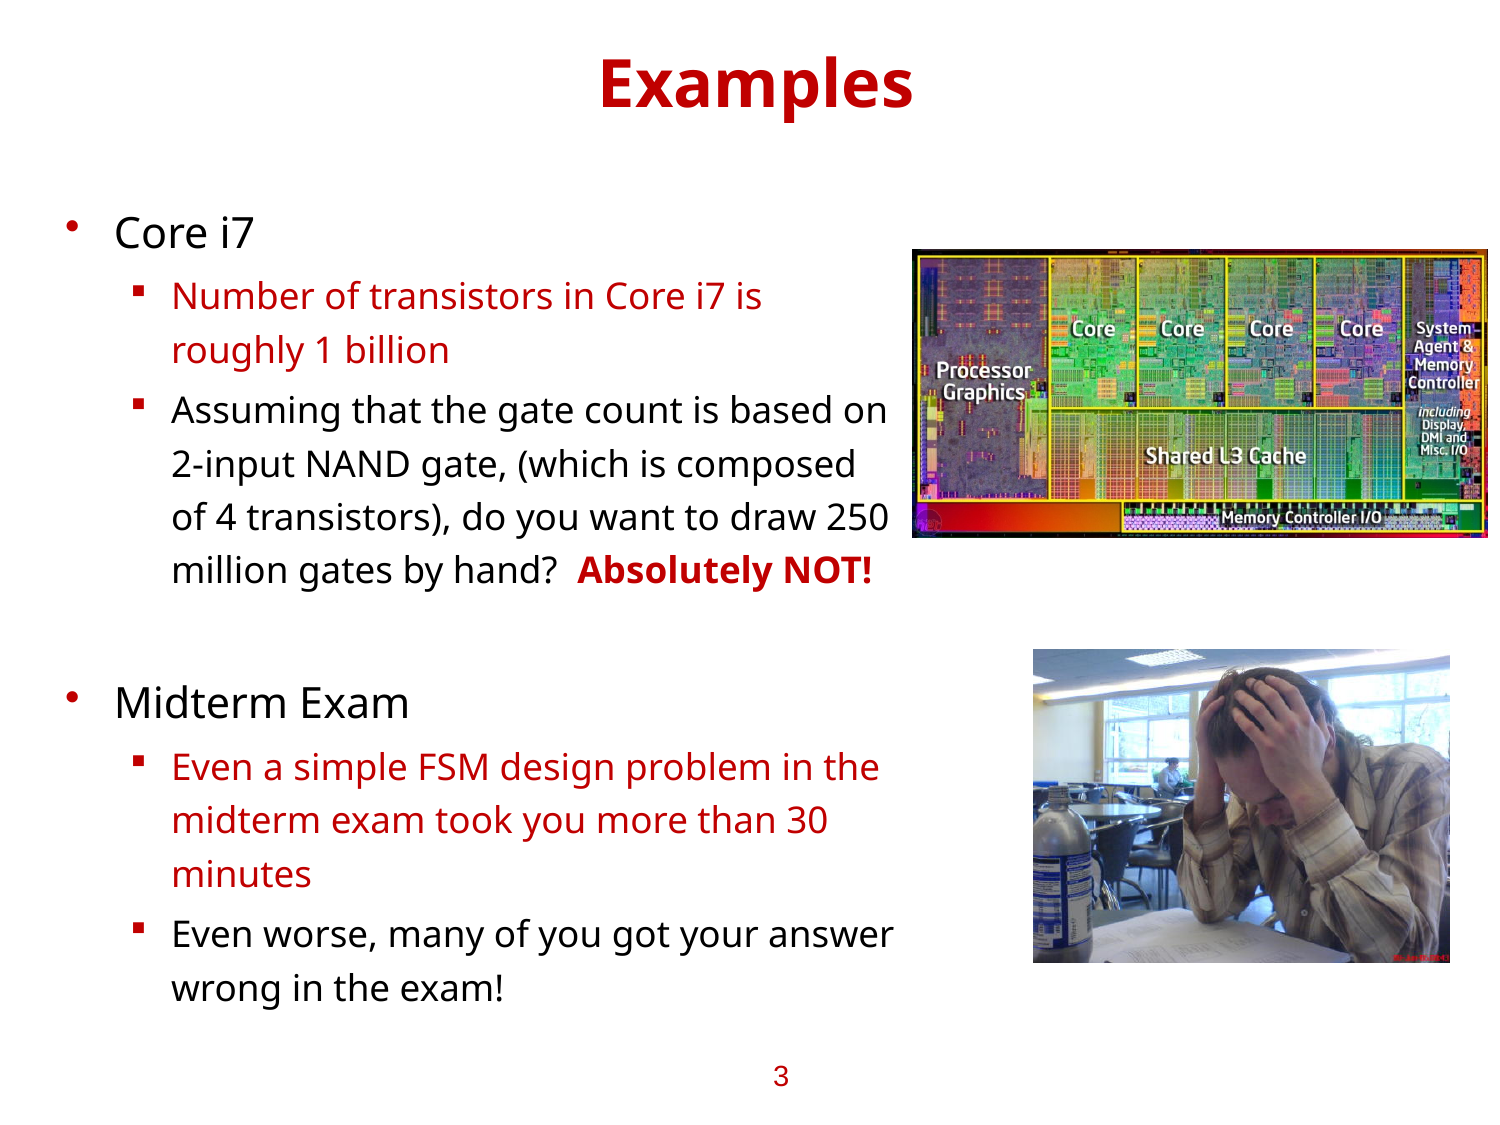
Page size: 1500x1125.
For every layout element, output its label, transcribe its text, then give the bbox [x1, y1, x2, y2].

title Examples [124, 12, 1388, 151]
slide_number 3 [649, 1049, 913, 1125]
picture [912, 249, 1488, 538]
picture [1033, 649, 1451, 963]
list Core i7 Number of transistors in Core i7 is roughly 1 billion Assuming that the gate count is based on 2-input NAND gate, (which is composed of 4 transistors), do you want to draw 250 million gates by hand? Absolutely NOT! Midterm Exam Even a simple FSM design problem in the midterm exam took you more than 30 minutes Even worse, many of you got your answer wrong in the exam! [49, 187, 913, 1038]
